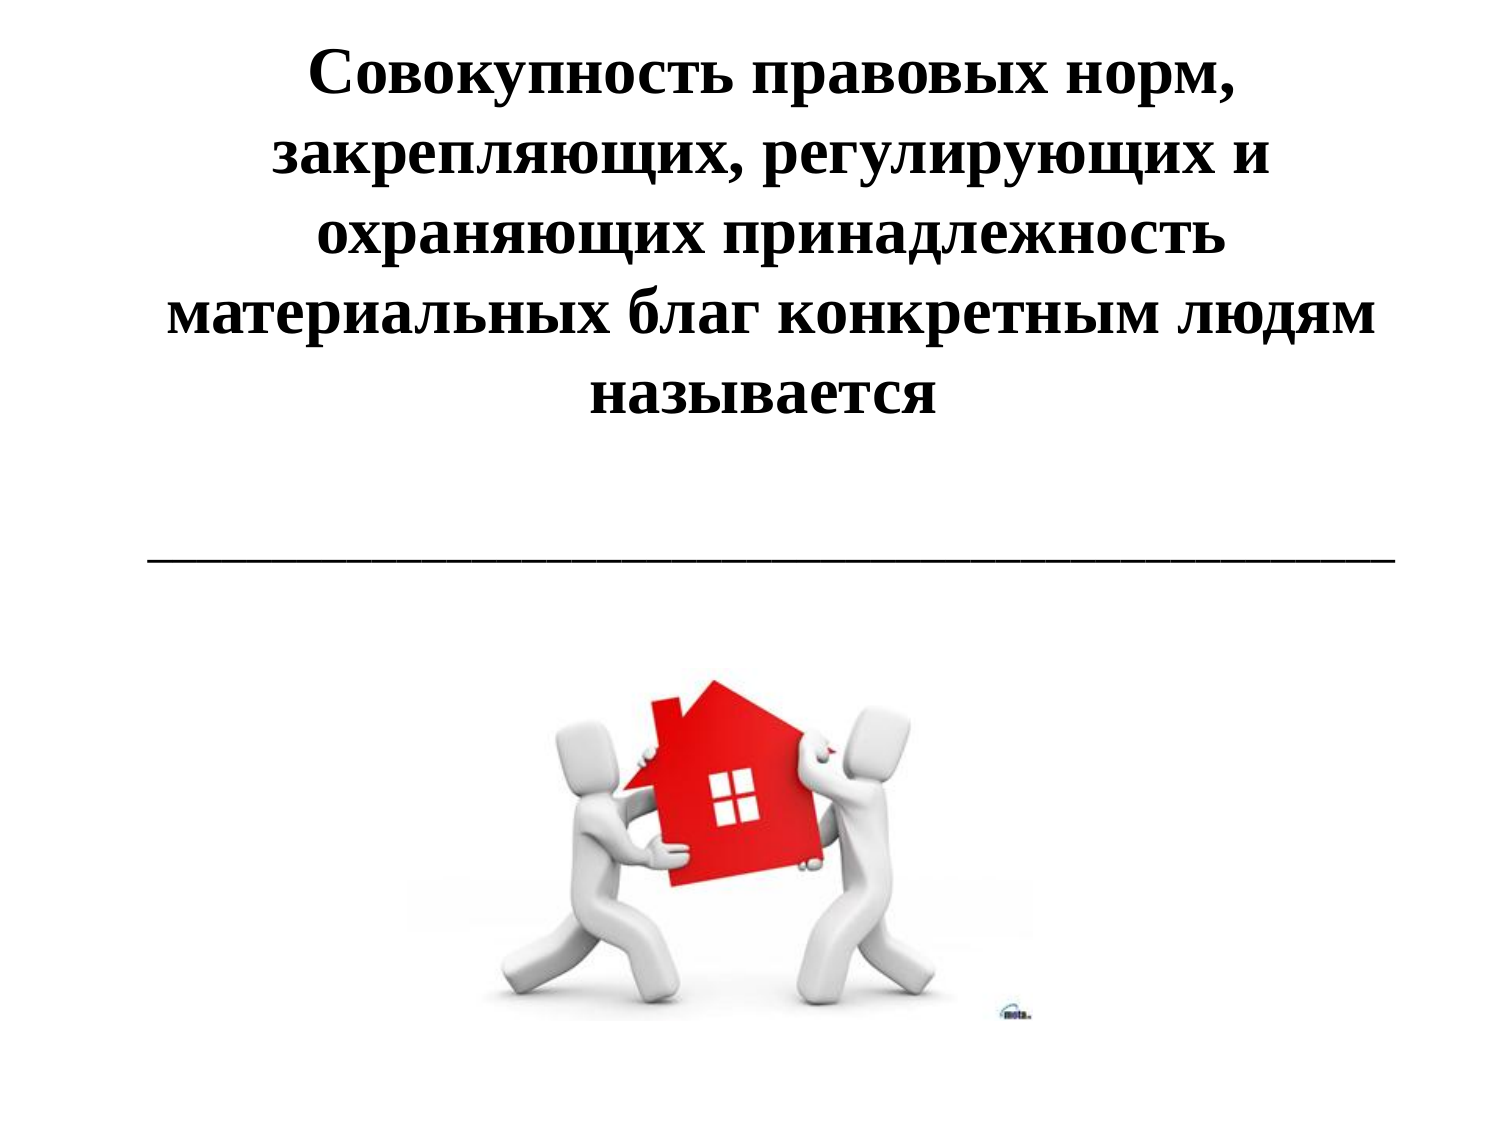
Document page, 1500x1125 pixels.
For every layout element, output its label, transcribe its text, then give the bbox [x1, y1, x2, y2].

list Совокупность правовых норм, закрепляющих, регулирующих и охраняющих принадлежность материальных благ конкретным людям называется __________________________________________________ [29, 19, 1459, 1094]
picture [407, 668, 1033, 1021]
